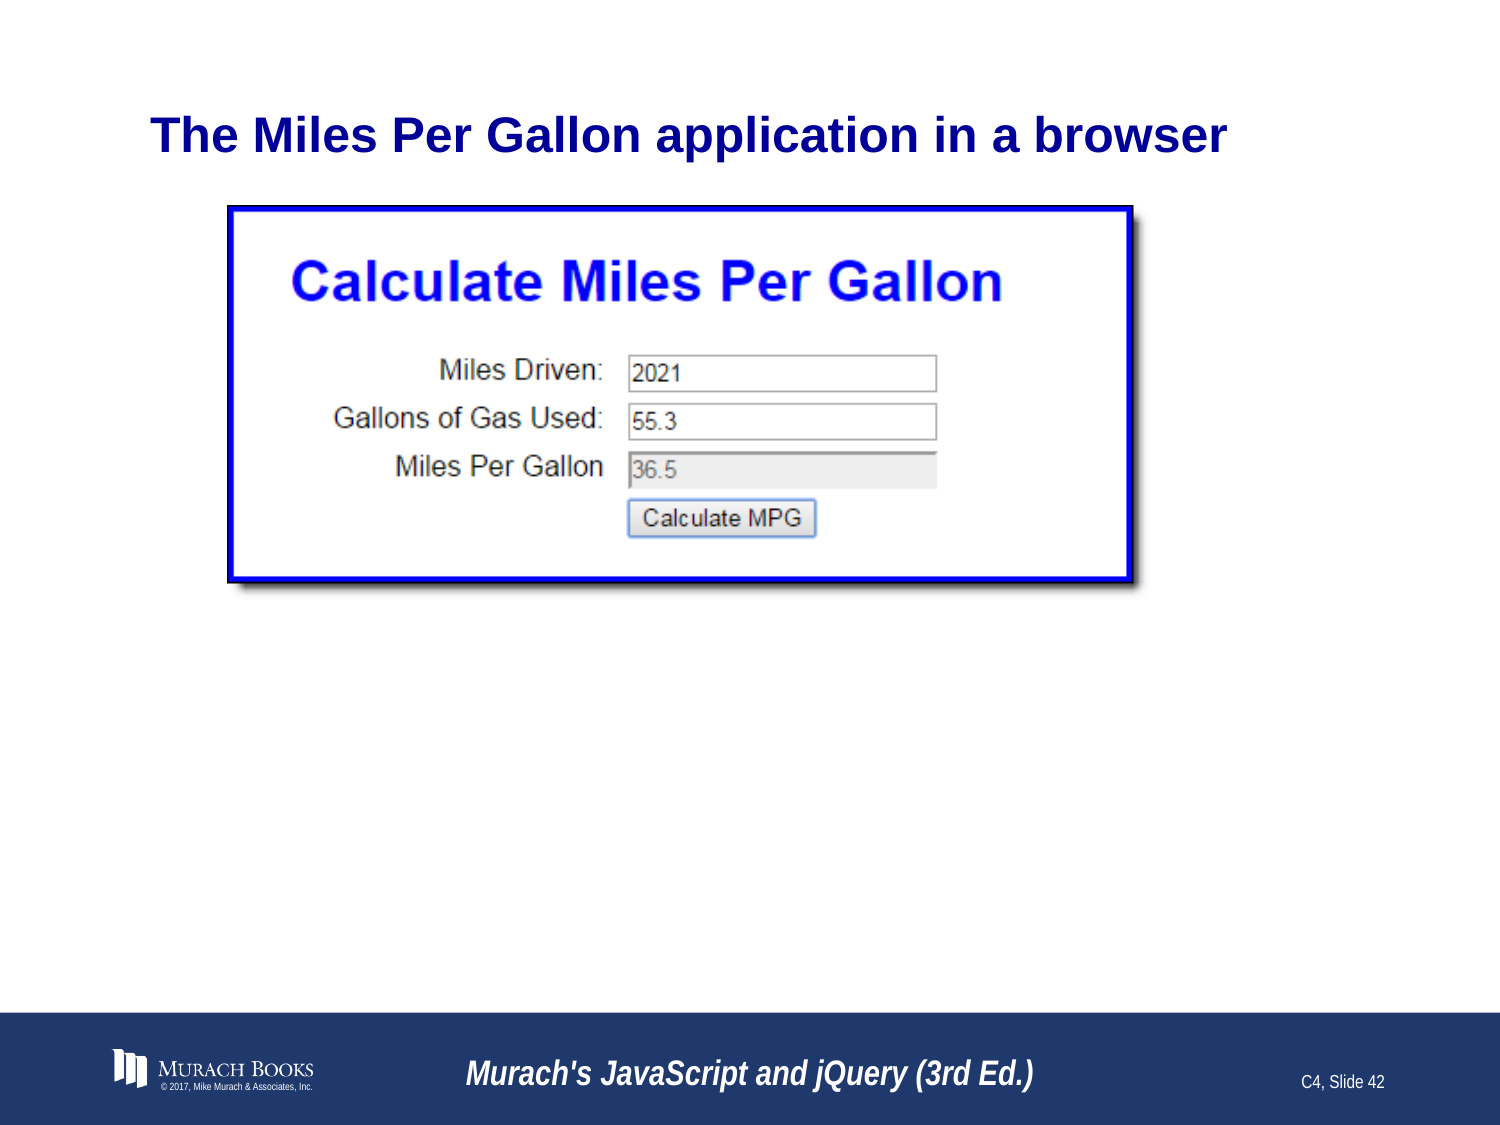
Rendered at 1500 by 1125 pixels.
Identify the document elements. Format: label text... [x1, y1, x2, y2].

picture [227, 205, 1151, 601]
title The Miles Per Gallon application in a browser [150, 102, 1350, 164]
slide_number C4, Slide 42 [1087, 1025, 1400, 1100]
footer © 2017, Mike Murach & Associates, Inc. [12, 1025, 463, 1100]
slide_number Murach's JavaScript and jQuery (3rd Ed.) [463, 1025, 1050, 1100]
